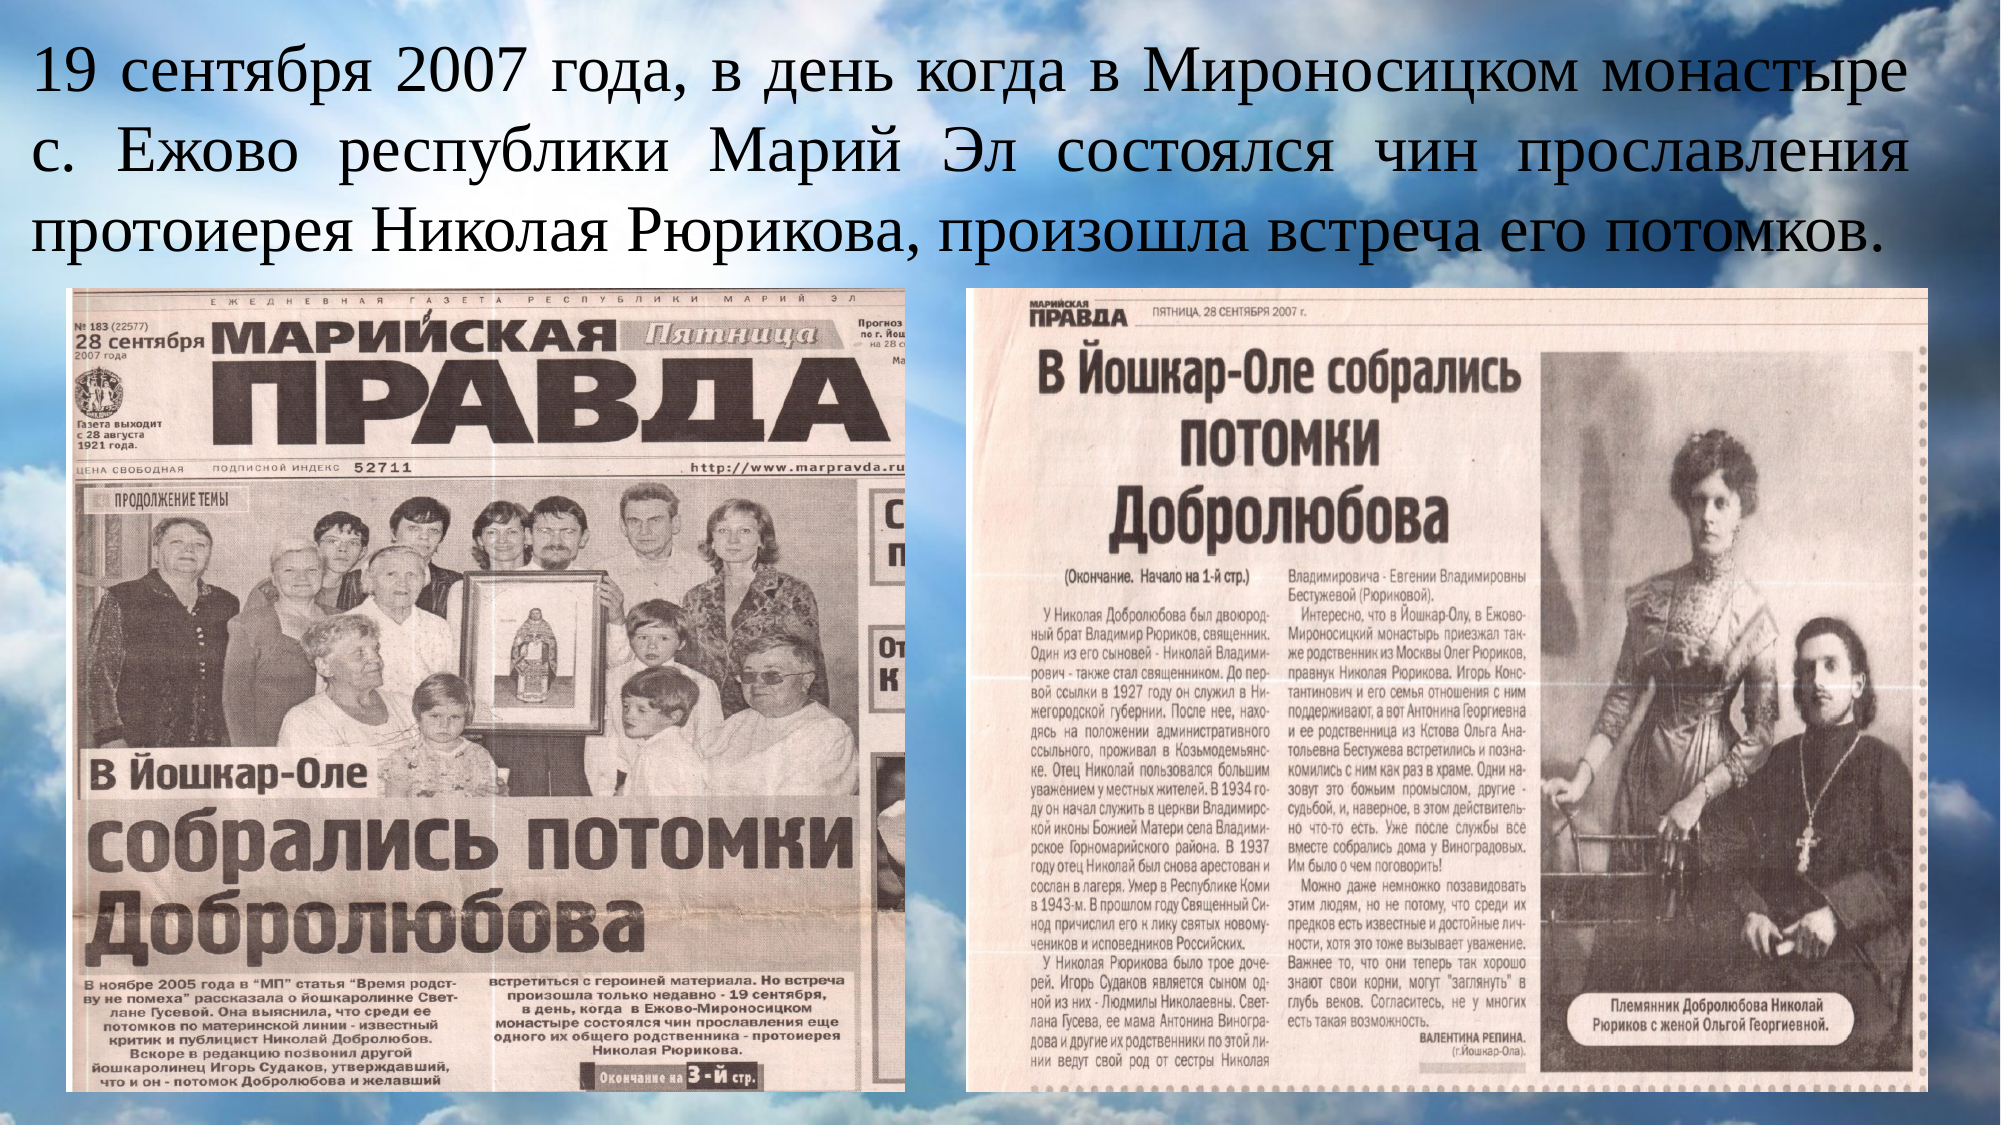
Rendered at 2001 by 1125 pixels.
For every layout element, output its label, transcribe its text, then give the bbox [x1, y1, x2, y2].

picture [0, 0, 2001, 1125]
text_box 19 сентября 2007 года, в день когда в Мироносицком монастыре с. Ежово республики Марий Эл состоялся чин прославления протоиерея Николая Рюрикова, произошла встреча его потомков. [16, 17, 1928, 272]
